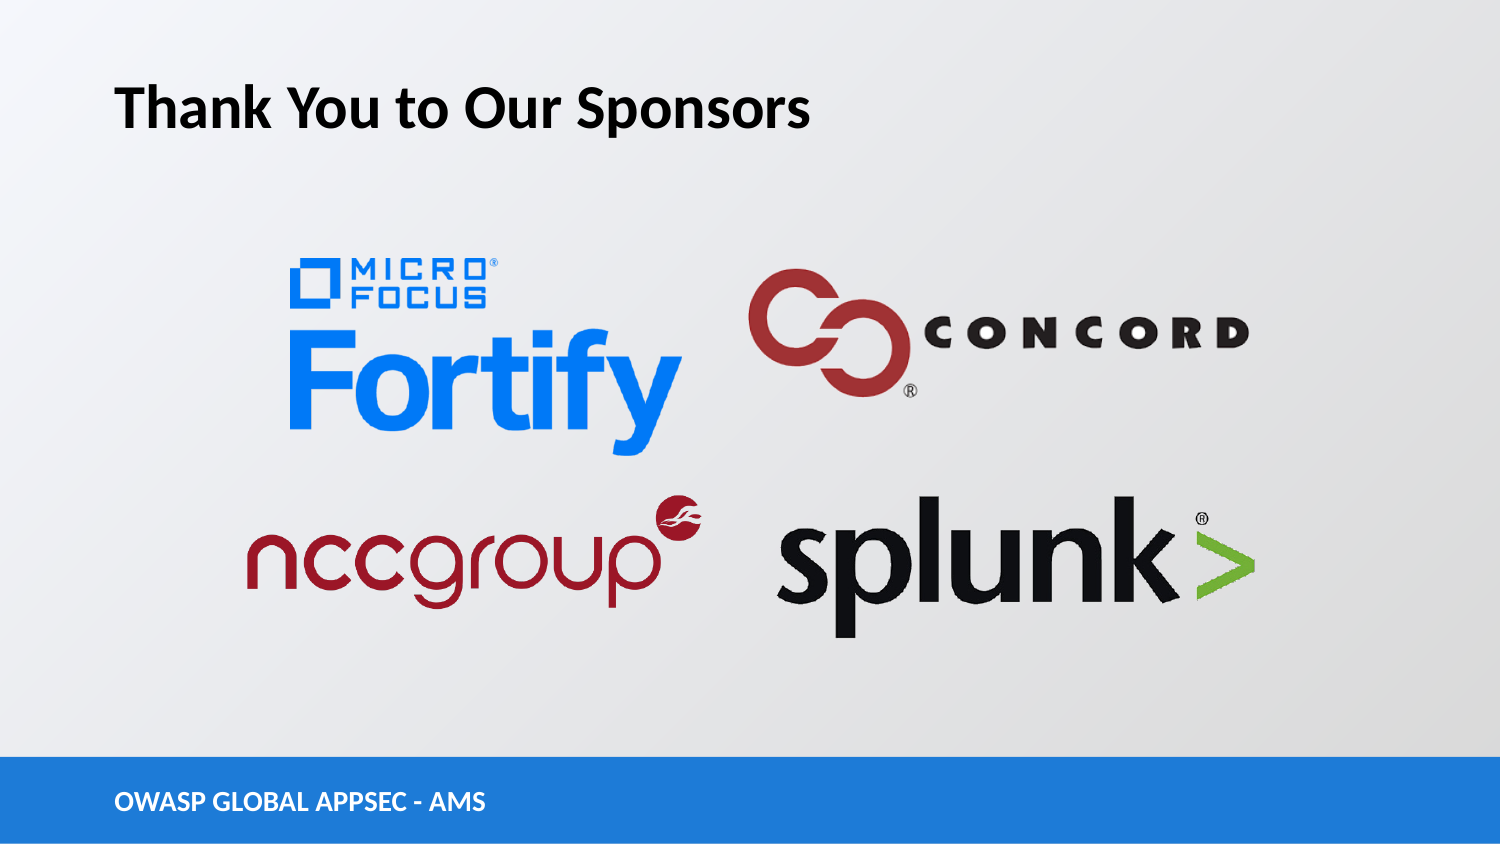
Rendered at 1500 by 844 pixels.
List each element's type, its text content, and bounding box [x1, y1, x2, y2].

picture [772, 493, 1258, 640]
picture [738, 260, 1258, 408]
title Thank You to Our Sponsors [103, 26, 1397, 190]
picture [245, 493, 705, 610]
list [290, 258, 682, 456]
